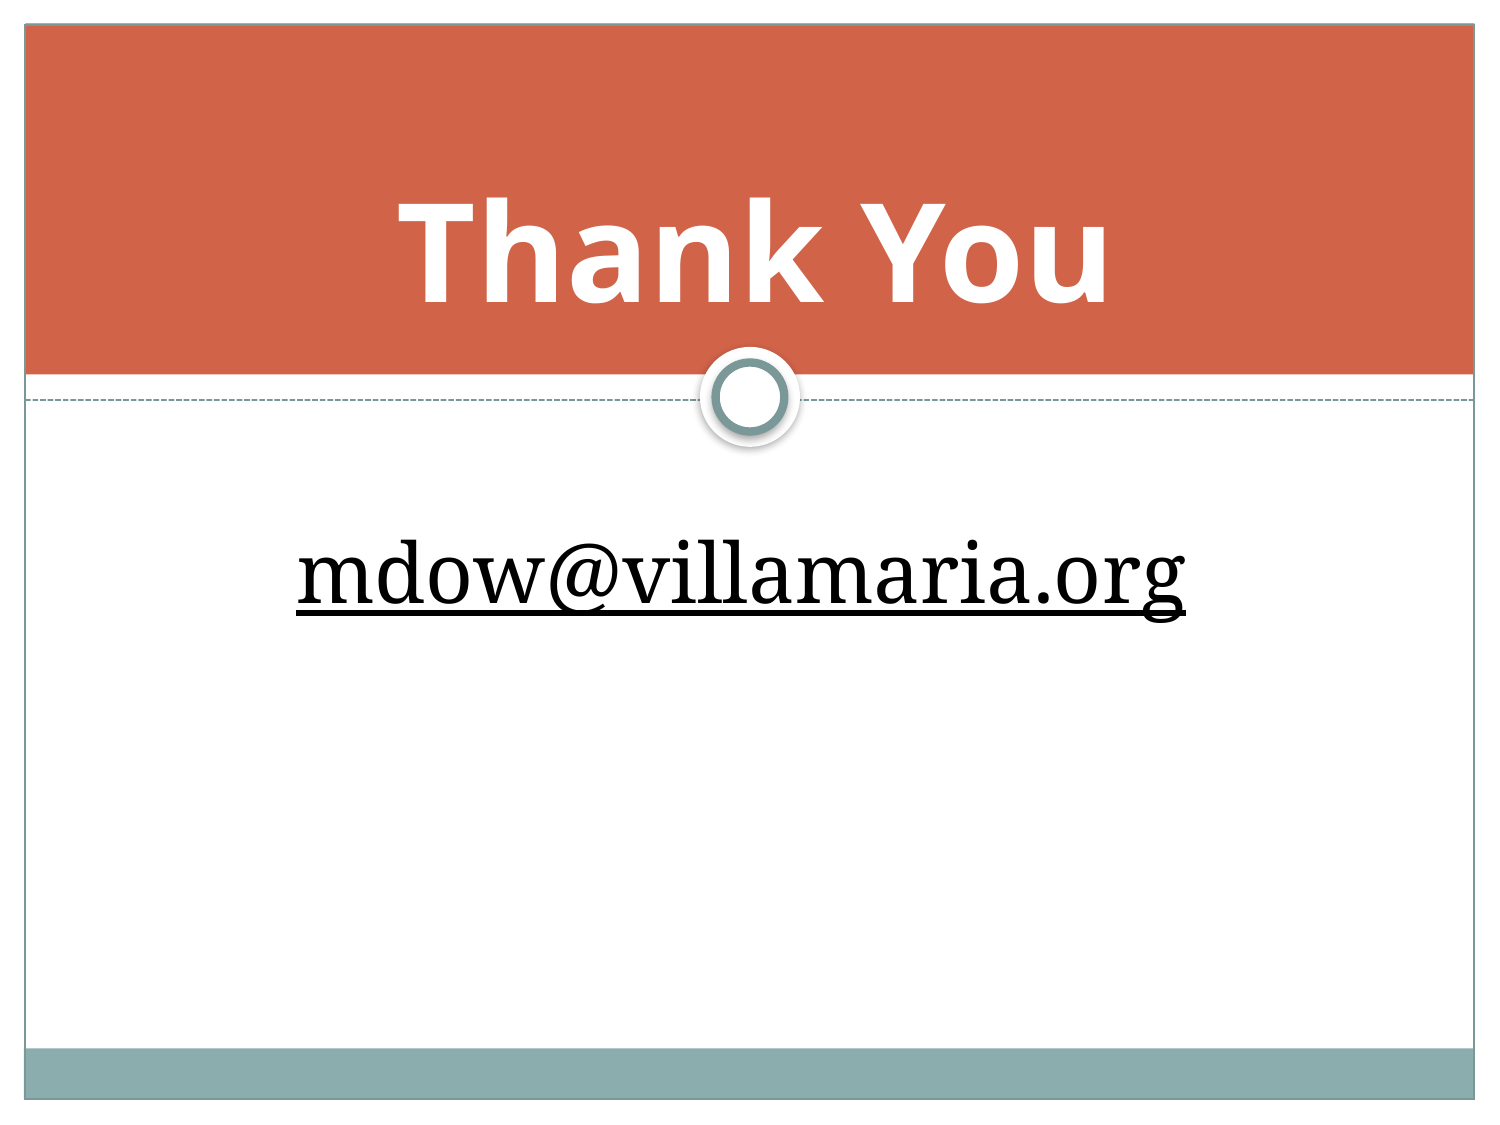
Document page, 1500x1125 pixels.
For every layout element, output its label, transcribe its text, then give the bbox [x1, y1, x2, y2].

text_box mdow@villamaria.org [281, 512, 1224, 641]
title Thank You [118, 87, 1394, 338]
